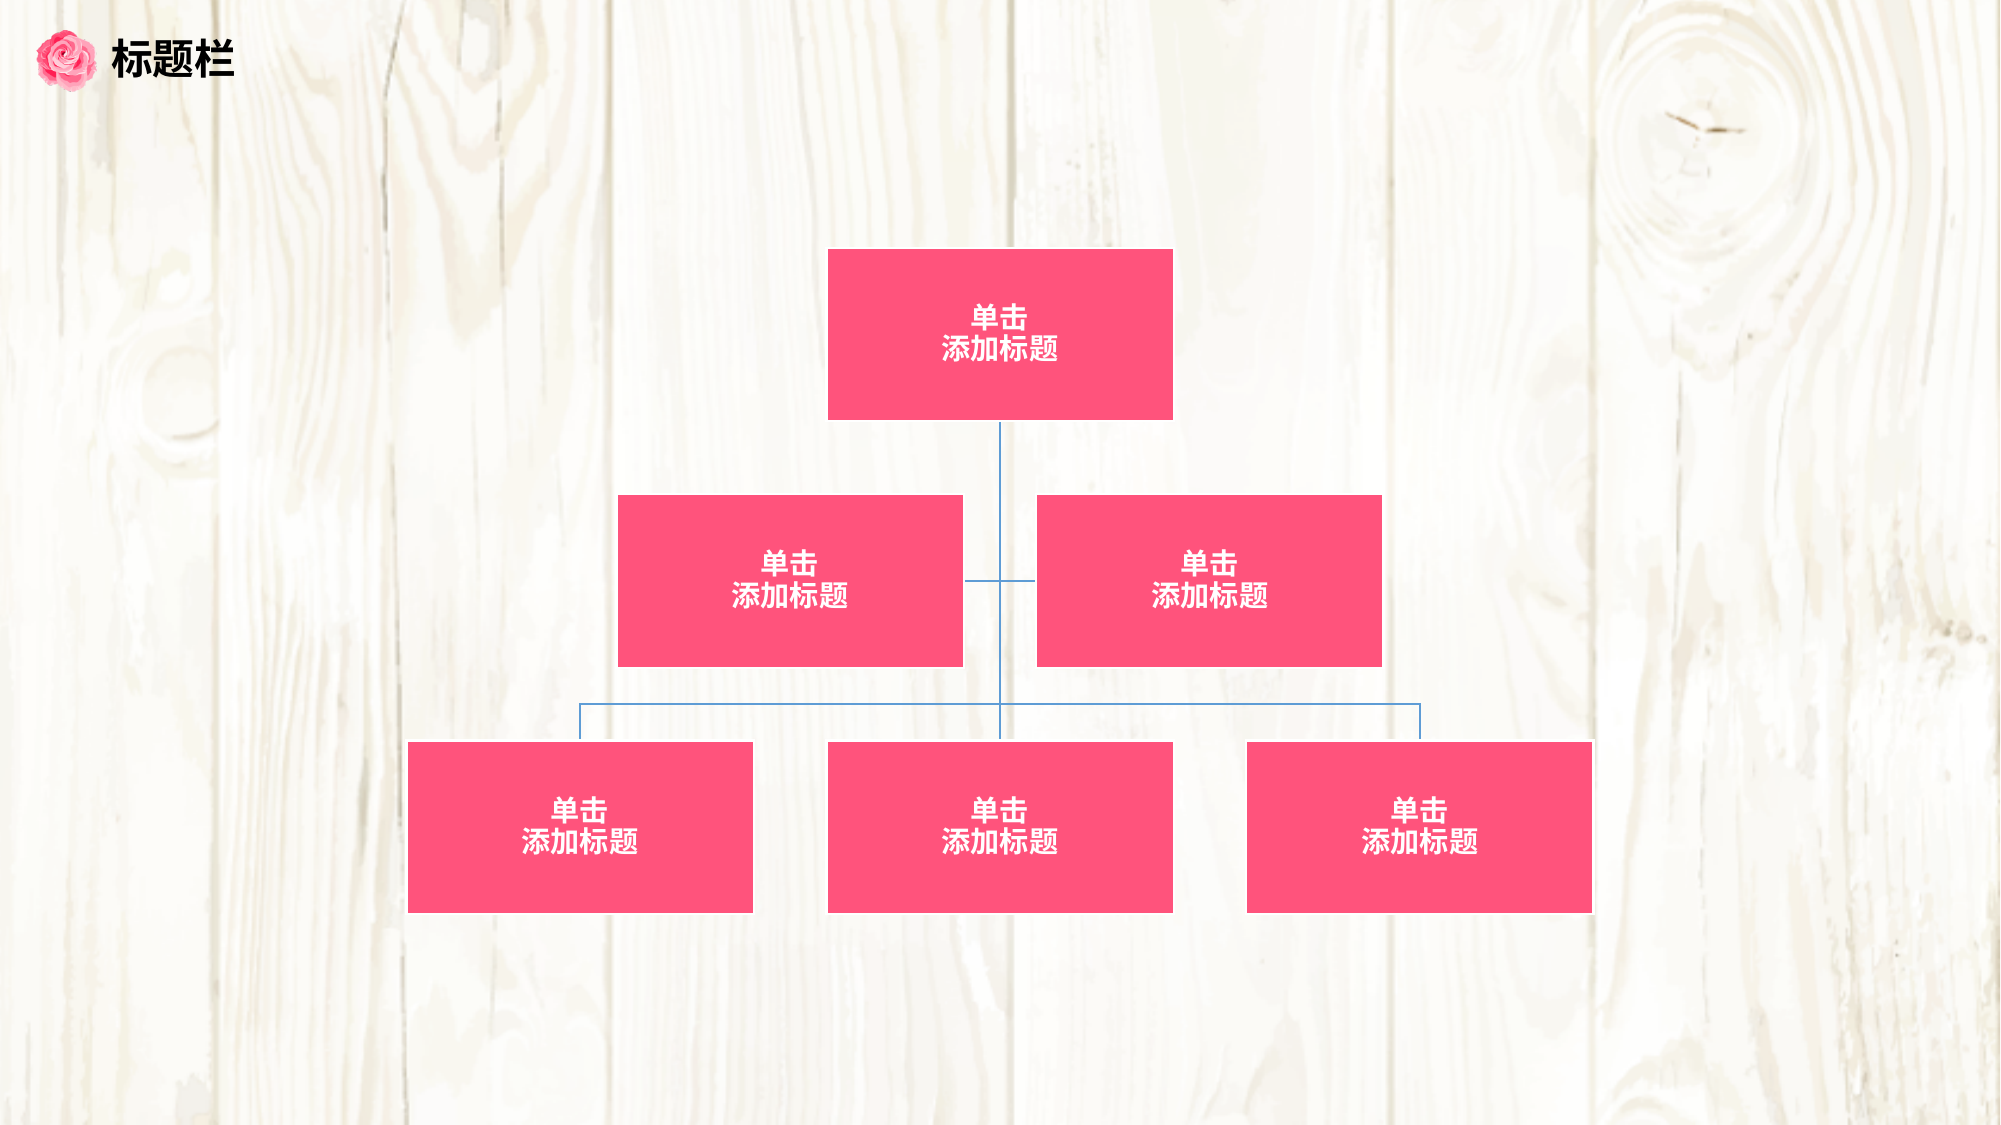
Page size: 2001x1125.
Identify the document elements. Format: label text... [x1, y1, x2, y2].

picture [0, 0, 2001, 1125]
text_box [406, 247, 1594, 915]
text_box 标题栏 [96, 25, 384, 91]
